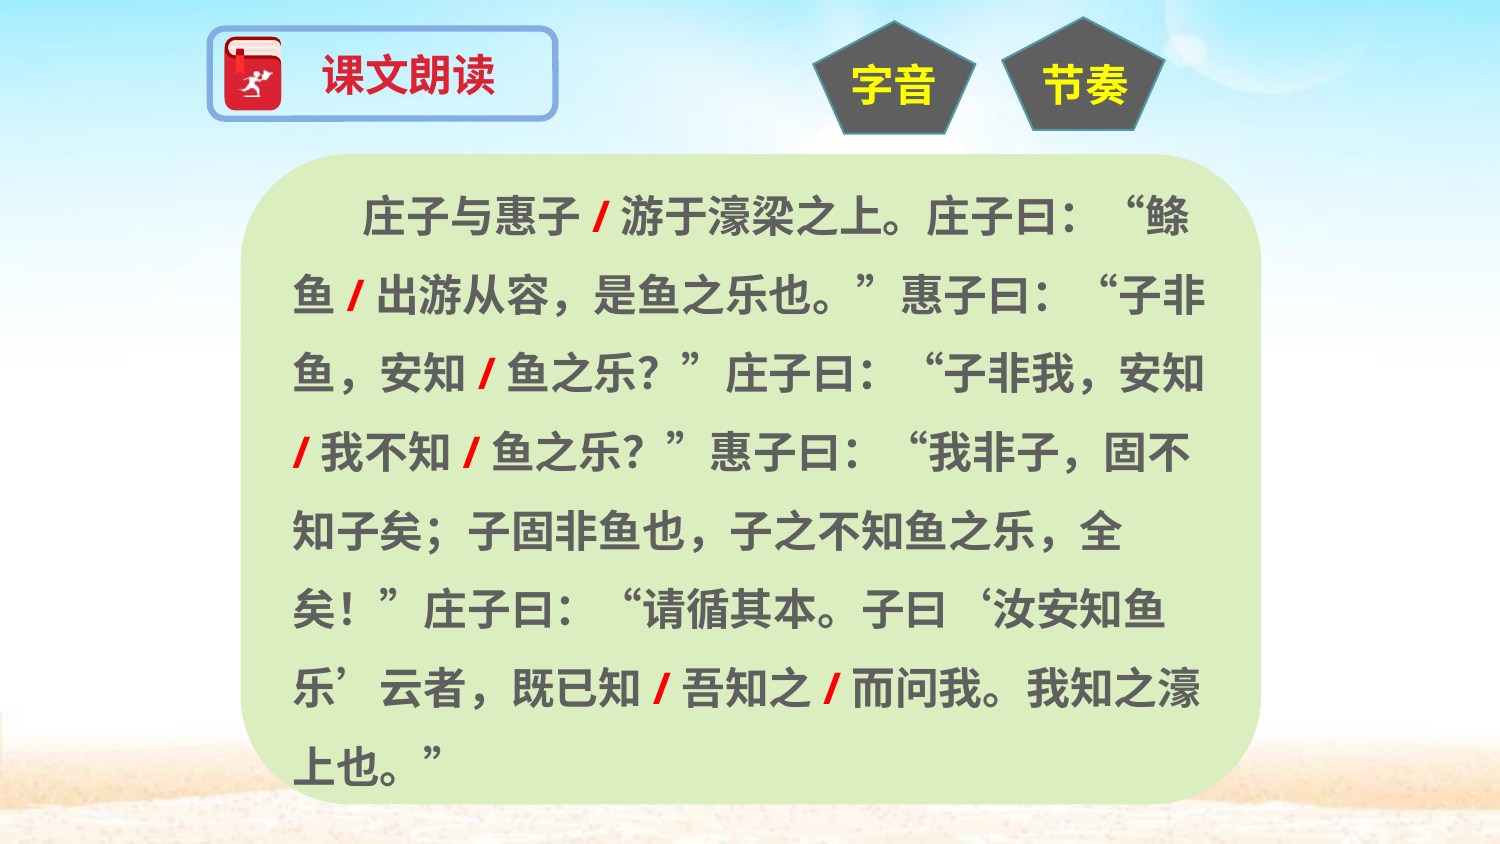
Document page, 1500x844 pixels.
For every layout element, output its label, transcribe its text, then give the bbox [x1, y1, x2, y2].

text_box [1025, 116, 1141, 131]
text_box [209, 28, 556, 119]
picture [0, 0, 1500, 844]
text_box [1066, 16, 1101, 25]
text_box [885, 20, 904, 25]
text_box [835, 116, 954, 135]
text_box 节奏 [979, 25, 1252, 116]
text_box 字音 [788, 25, 979, 116]
